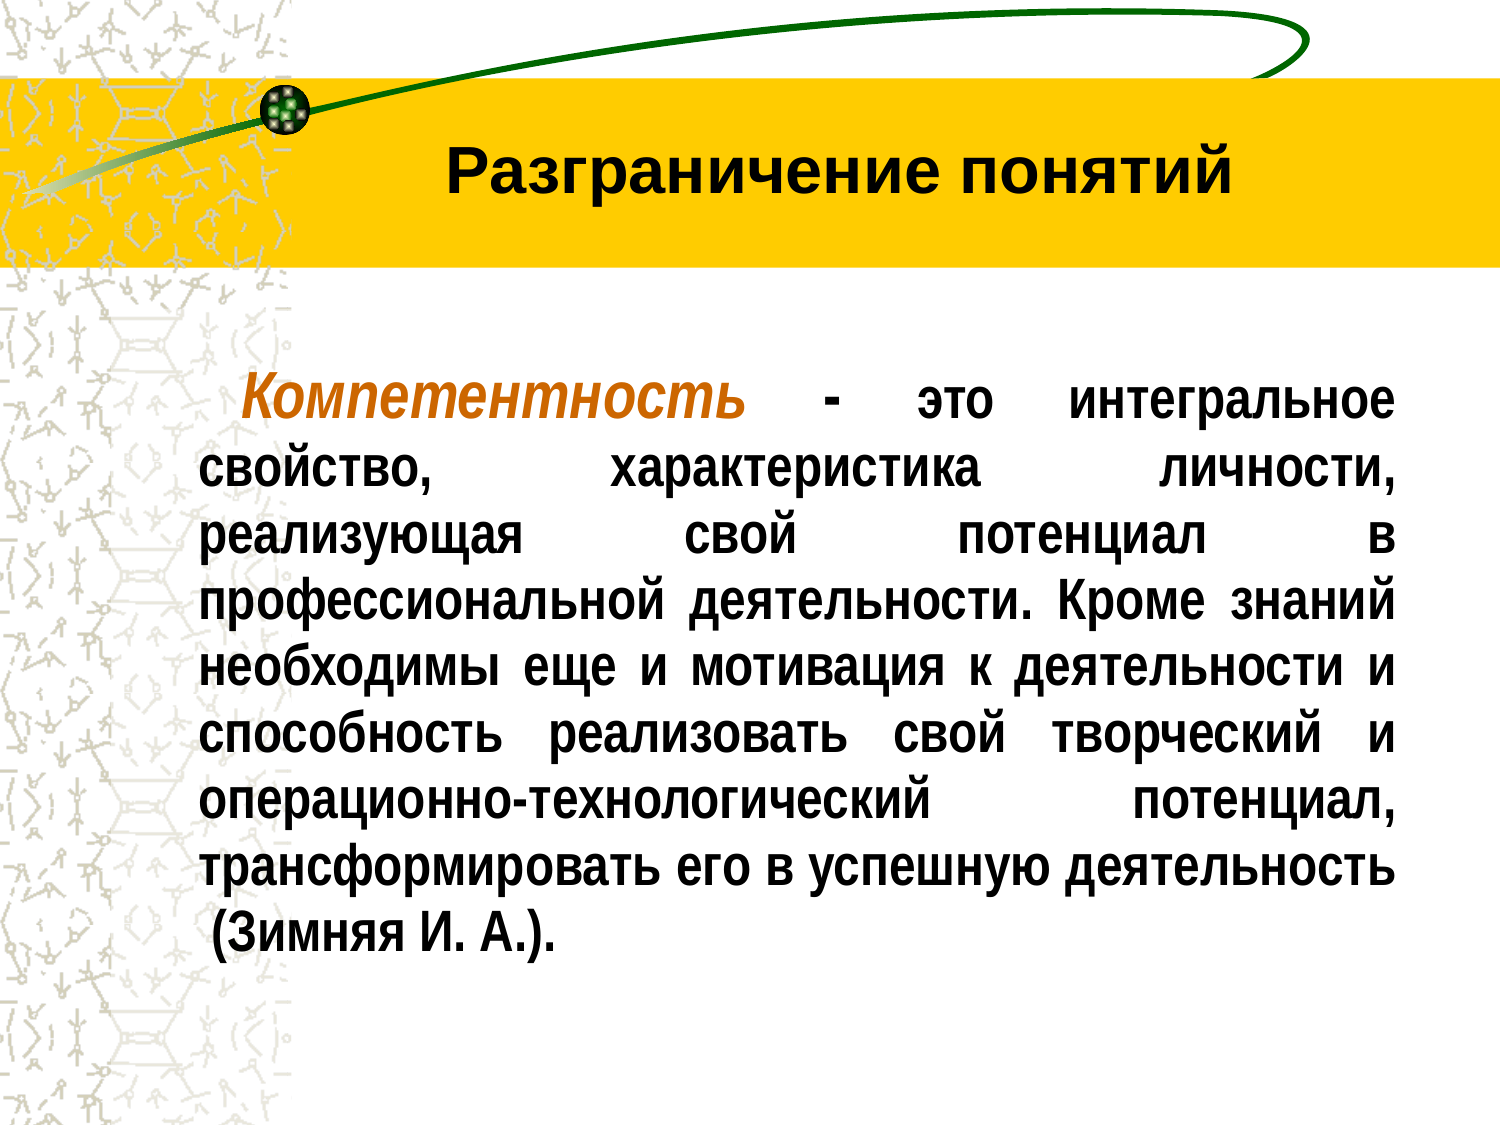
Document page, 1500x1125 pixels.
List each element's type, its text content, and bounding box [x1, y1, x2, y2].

picture [0, 0, 292, 1125]
text_box Разграничение понятий [430, 125, 1436, 217]
list Компетентность - это интегральное свойство, характеристика личности, реализующая свой потенциал в профессиональной деятельности. Кроме знаний необходимы еще и мотивация к деятельности и способность реализовать свой творческий и операционно-технологический потенциал, трансформировать его в успешную деятельность (Зимняя И. А.). [182, 349, 1412, 965]
